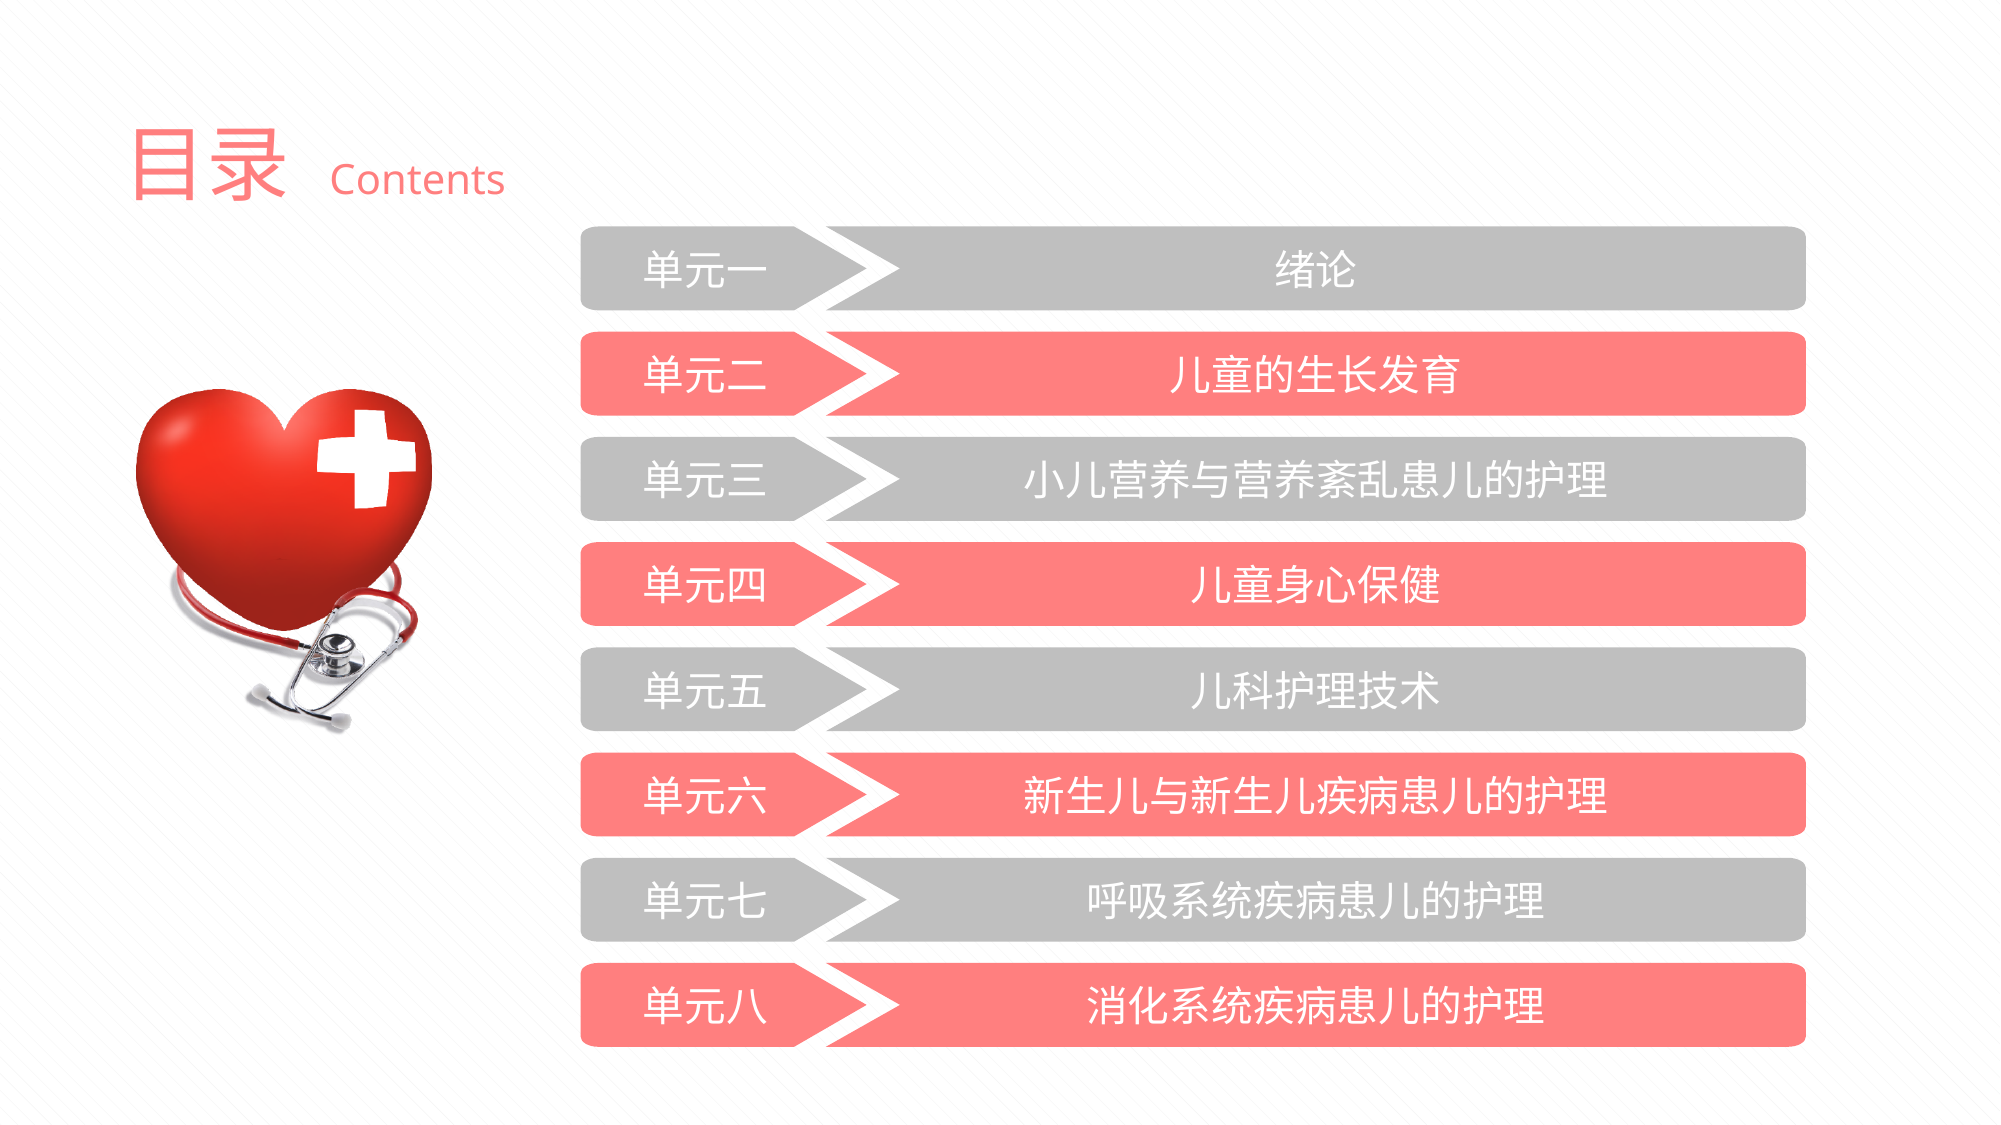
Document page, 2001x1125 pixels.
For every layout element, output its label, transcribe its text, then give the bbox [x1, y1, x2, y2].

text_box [580, 331, 1806, 416]
picture [136, 389, 432, 736]
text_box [580, 857, 1806, 942]
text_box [580, 962, 1806, 1047]
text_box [580, 226, 1806, 311]
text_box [580, 542, 1806, 626]
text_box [580, 752, 1806, 837]
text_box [580, 647, 1806, 732]
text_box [580, 436, 1806, 521]
text_box 目录 Contents [109, 103, 624, 219]
